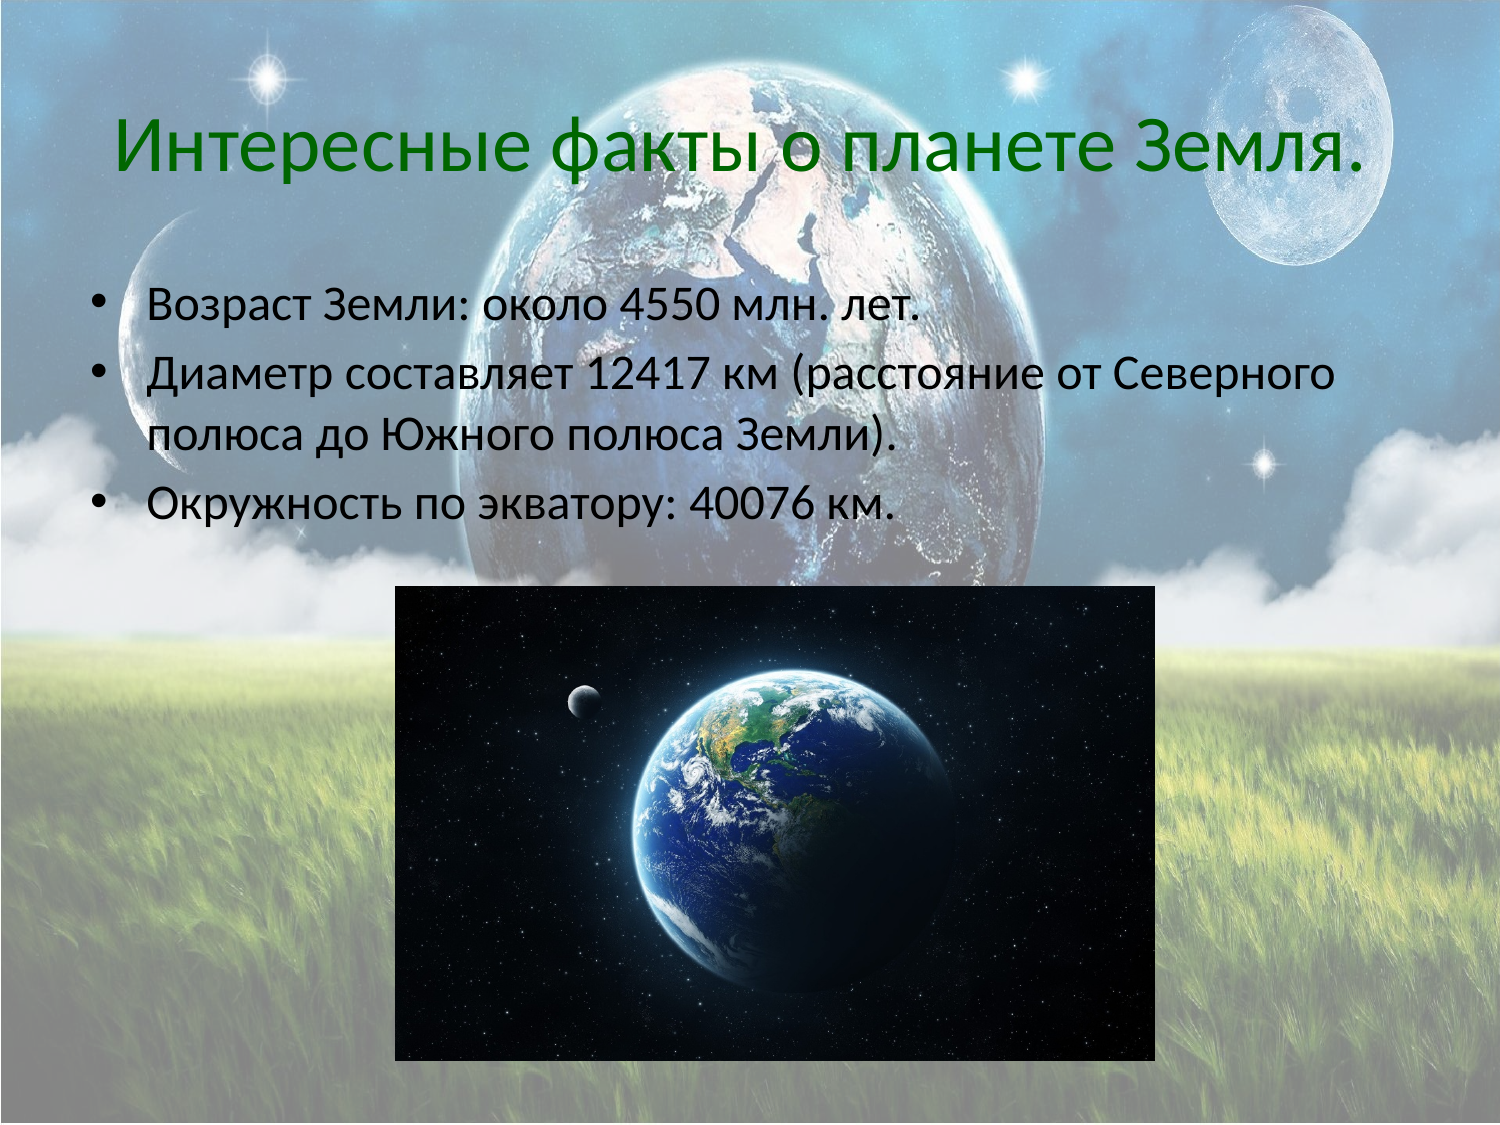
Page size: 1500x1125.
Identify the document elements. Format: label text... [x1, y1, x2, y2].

list Возраст Земли: около 4550 млн. лет. Диаметр составляет 12417 км (расстояние от Северного полюса до Южного полюса Земли). Окружность по экватору: 40076 км. [75, 262, 1425, 1005]
title Интересные факты о планете Земля. [75, 45, 1425, 233]
picture [395, 585, 1156, 1061]
